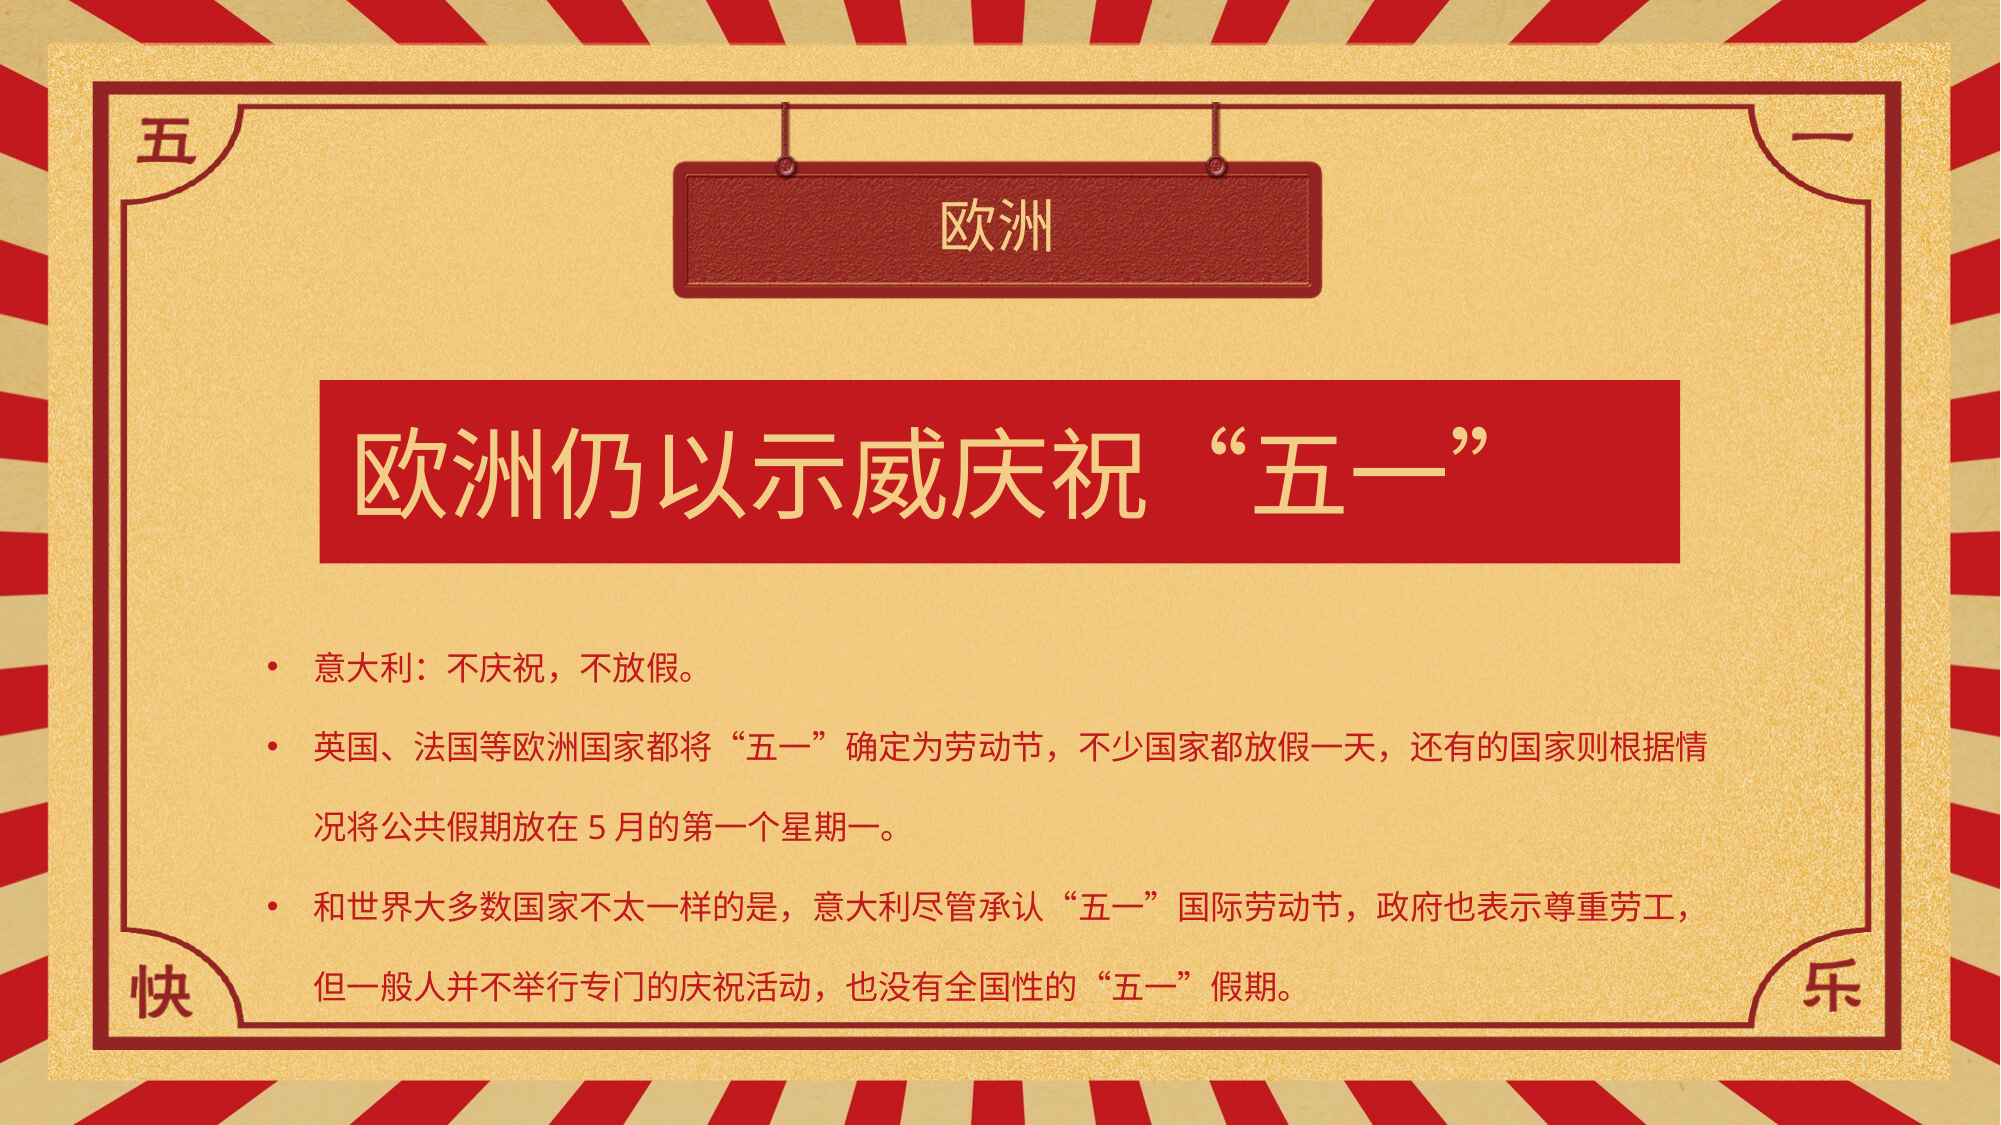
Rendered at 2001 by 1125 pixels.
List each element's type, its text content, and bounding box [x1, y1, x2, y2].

text_box 欧洲仍以示威庆祝“五一” [319, 379, 1681, 564]
picture [0, 11, 2000, 1125]
text_box 意大利：不庆祝，不放假。 英国、法国等欧洲国家都将“五一”确定为劳动节，不少国家都放假一天，还有的国家则根据情况将公共假期放在5月的第一个星期一。 和世界大多数国家不太一样的是，意大利尽管承认“五一”国际劳动节，政府也表示尊重劳工，但一般人并不举行专门的庆祝活动，也没有全国性的“五一”假期。 [252, 599, 1748, 1014]
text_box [506, 102, 1488, 318]
picture [0, 0, 2000, 10]
